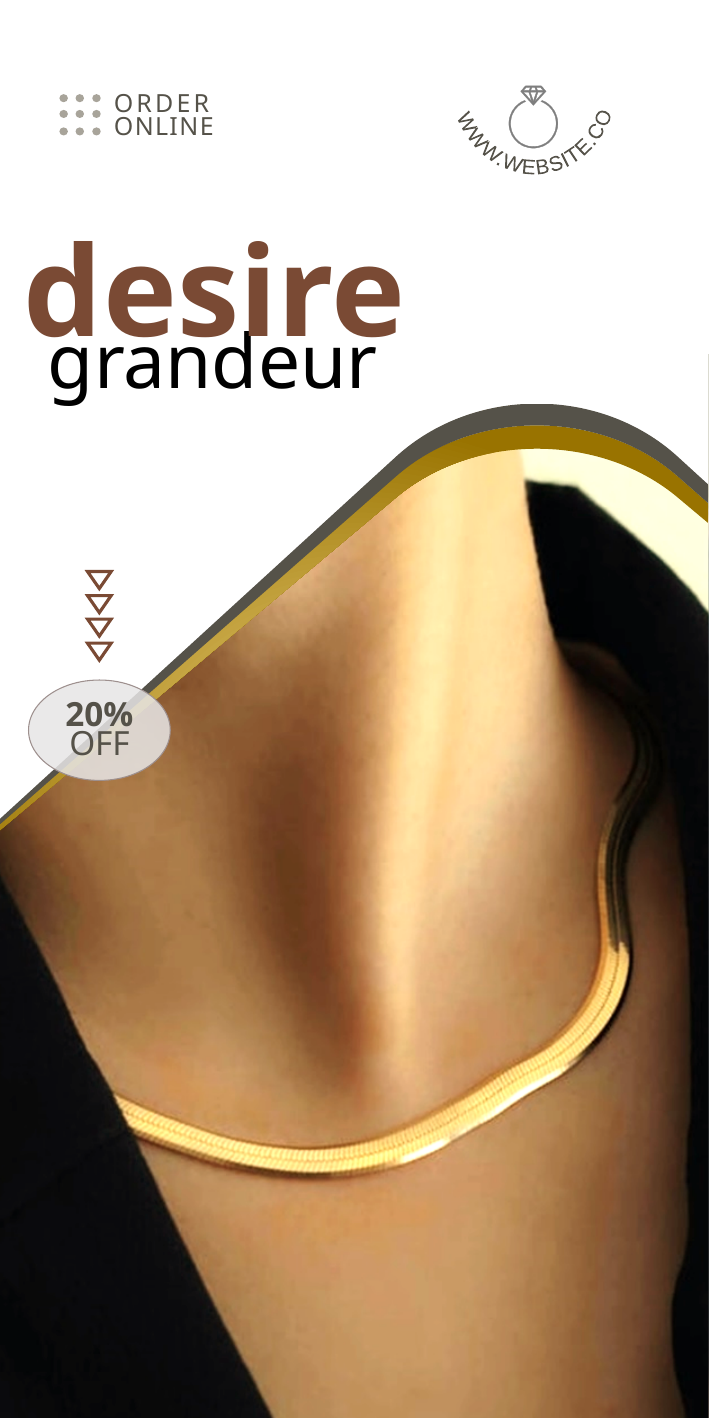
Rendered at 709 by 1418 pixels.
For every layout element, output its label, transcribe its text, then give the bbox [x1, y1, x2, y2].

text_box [59, 94, 101, 136]
text_box desire [9, 204, 421, 354]
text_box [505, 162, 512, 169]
text_box [0, 0, 709, 354]
picture [0, 354, 709, 1418]
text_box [87, 571, 112, 661]
text_box ORDER ONLINE [99, 87, 229, 148]
picture [489, 72, 578, 162]
